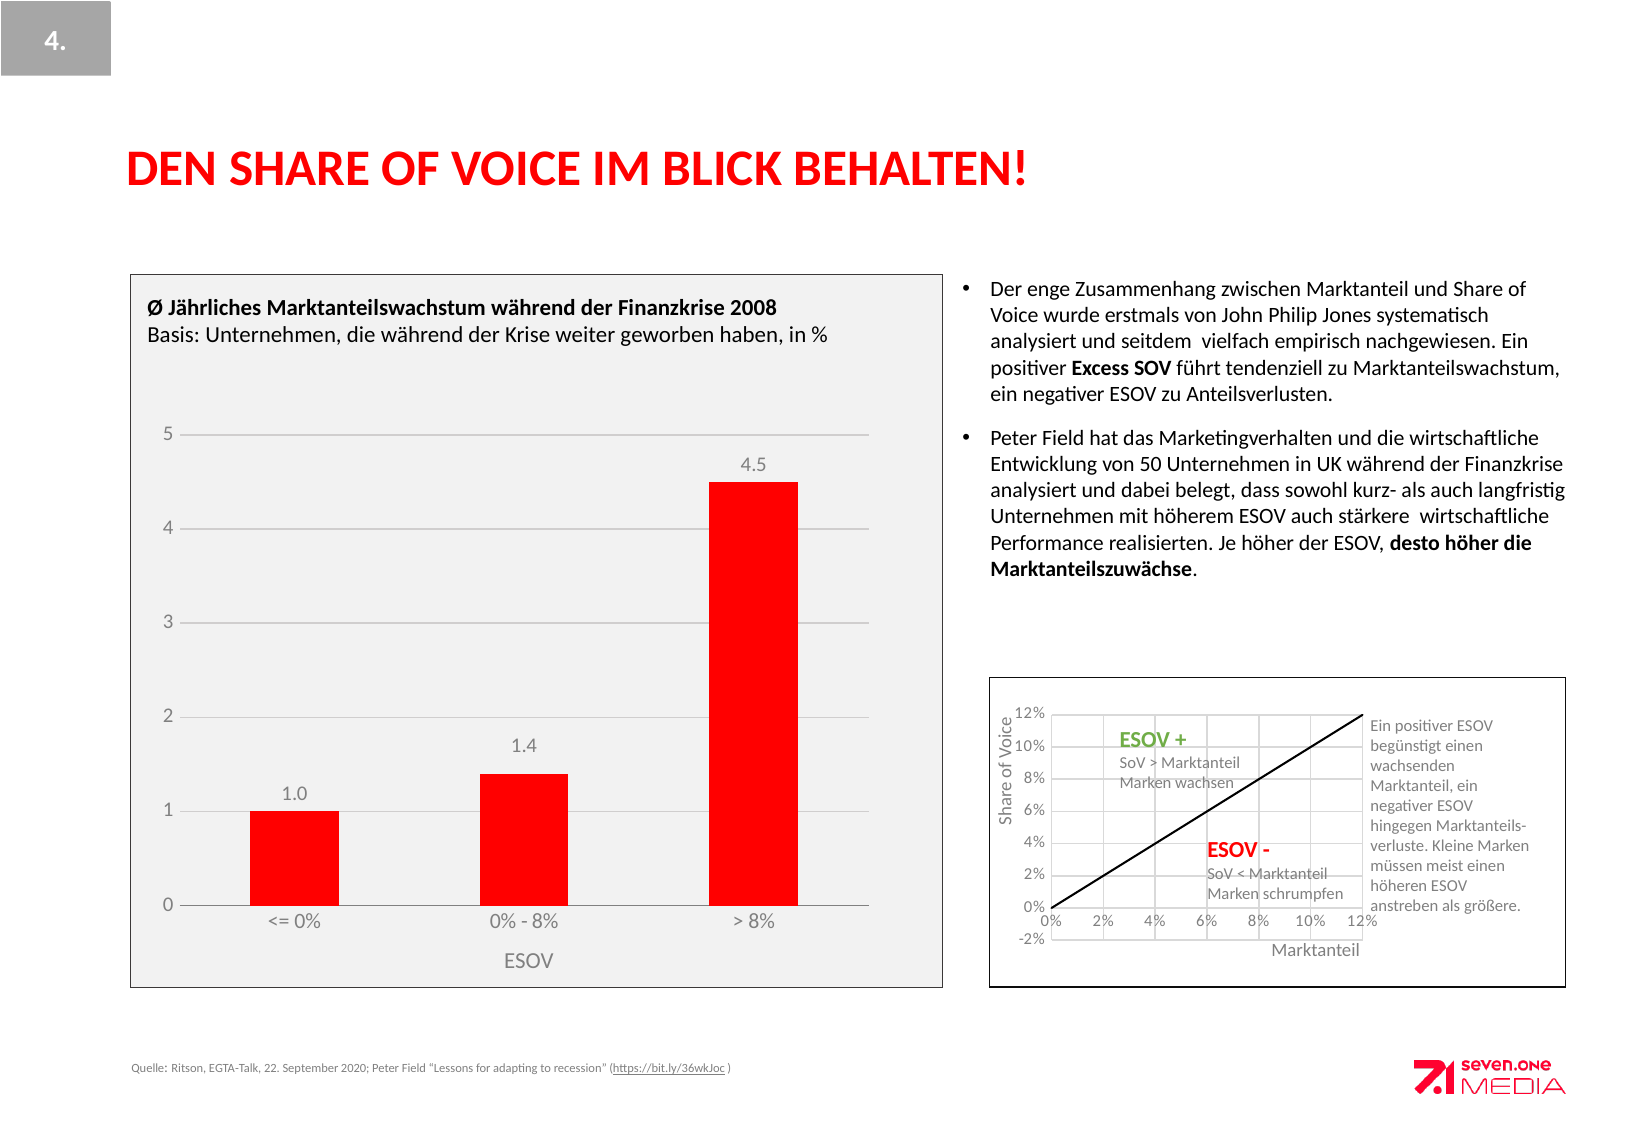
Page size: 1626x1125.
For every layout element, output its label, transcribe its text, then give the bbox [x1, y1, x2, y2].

title DEN SHARE OF VOICE IM BLICK BEHALTEN! [111, 133, 1601, 204]
text_box Der enge Zusammenhang zwischen Marktanteil und Share of Voice wurde erstmals von John Philip Jones systematisch analysiert und seitdem vielfach empirisch nachgewiesen. Ein positiver Excess SOV führt tendenziell zu Marktanteilswachstum, ein negativer ESOV zu Anteilsverlusten. Peter Field hat das Marketingverhalten und die wirtschaftliche Entwicklung von 50 Unternehmen in UK während der Finanzkrise analysiert und dabei belegt, dass sowohl kurz- als auch langfristig Unternehmen mit höherem ESOV auch stärkere wirtschaftliche Performance realisierten. Je höher der ESOV, desto höher die Marktanteilszuwächse. [962, 274, 1584, 607]
text_box Share of Voice [985, 701, 989, 840]
chart [1006, 701, 1386, 954]
chart [148, 414, 884, 946]
text_box Ø Jährliches Marktanteilswachstum während der Finanzkrise 2008 Basis: Unternehmen, die während der Krise weiter geworben haben, in % [147, 292, 884, 372]
text_box [129, 274, 944, 989]
text_box Quelle: Ritson, EGTA-Talk, 22. September 2020; Peter Field “Lessons for adapting to recession” (https://bit.ly/36wkJoc ) [131, 1058, 1514, 1112]
text_box [989, 676, 1566, 988]
text_box 4. [0, 0, 114, 78]
picture [1514, 1060, 1566, 1094]
text_box ESOV [440, 946, 618, 985]
